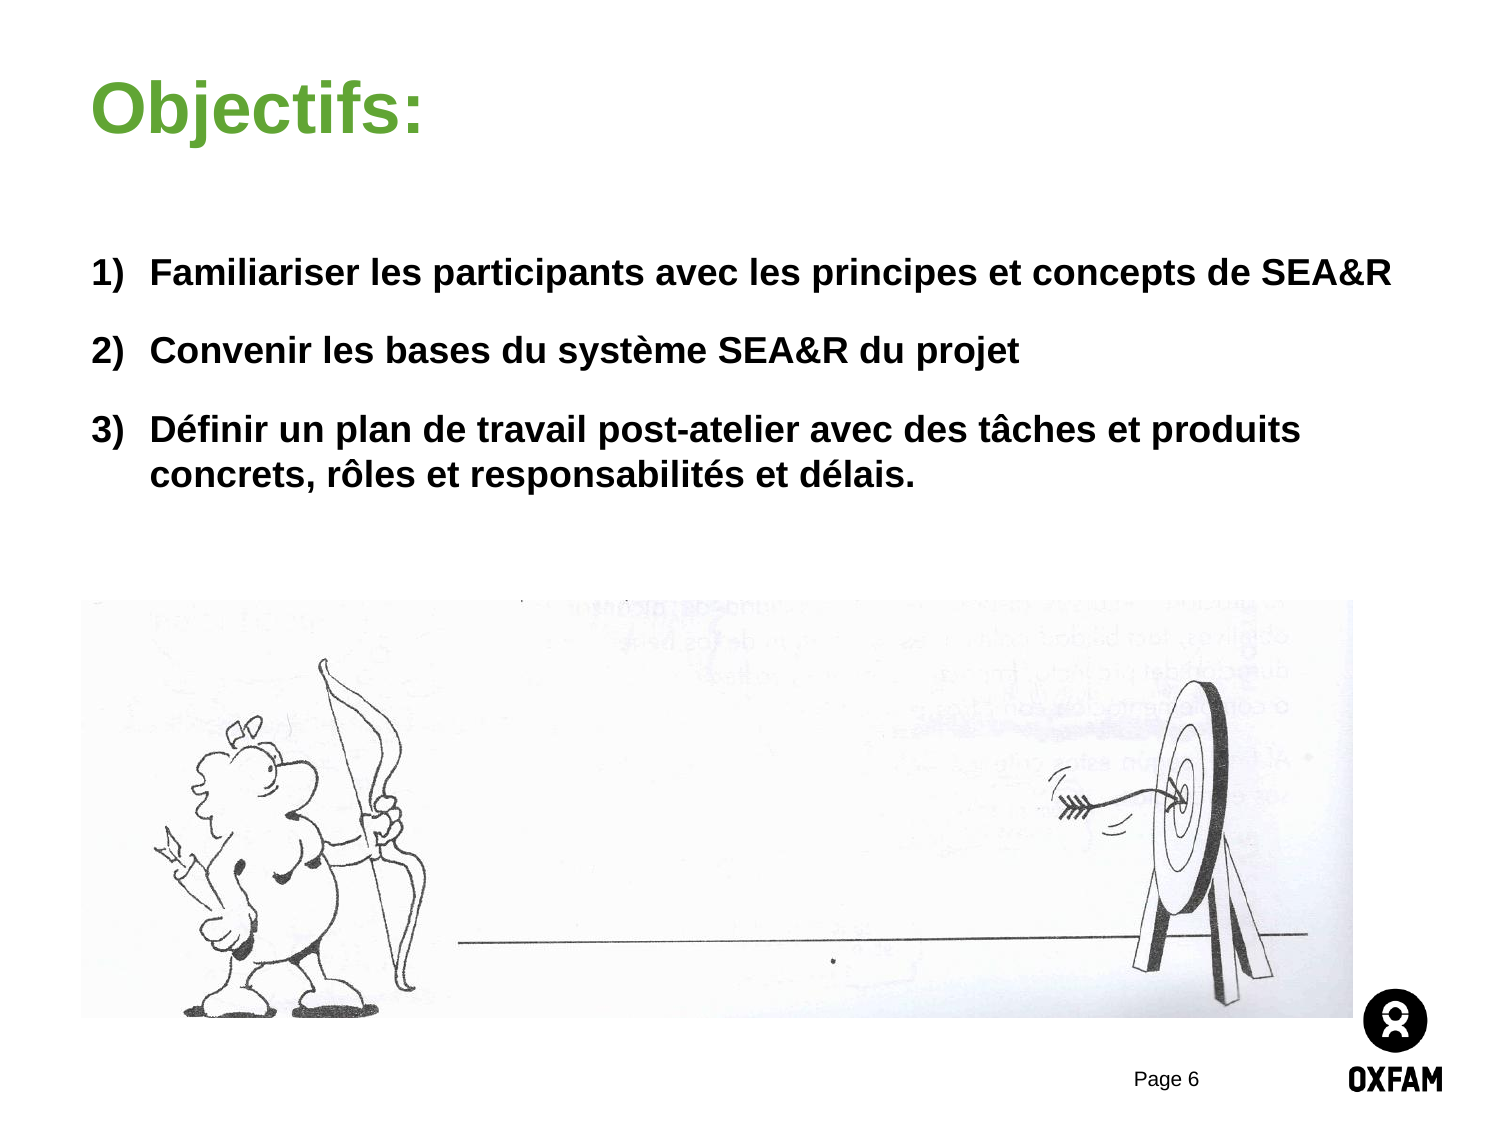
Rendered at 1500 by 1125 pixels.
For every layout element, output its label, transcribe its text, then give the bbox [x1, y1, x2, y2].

picture [80, 600, 1445, 1095]
text_box Familiariser les participants avec les principes et concepts de SEA&R Convenir les bases du système SEA&R du projet Définir un plan de travail post-atelier avec des tâches et produits concrets, rôles et responsabilités et délais. [76, 240, 1429, 587]
title Objectifs: [74, 44, 1426, 164]
